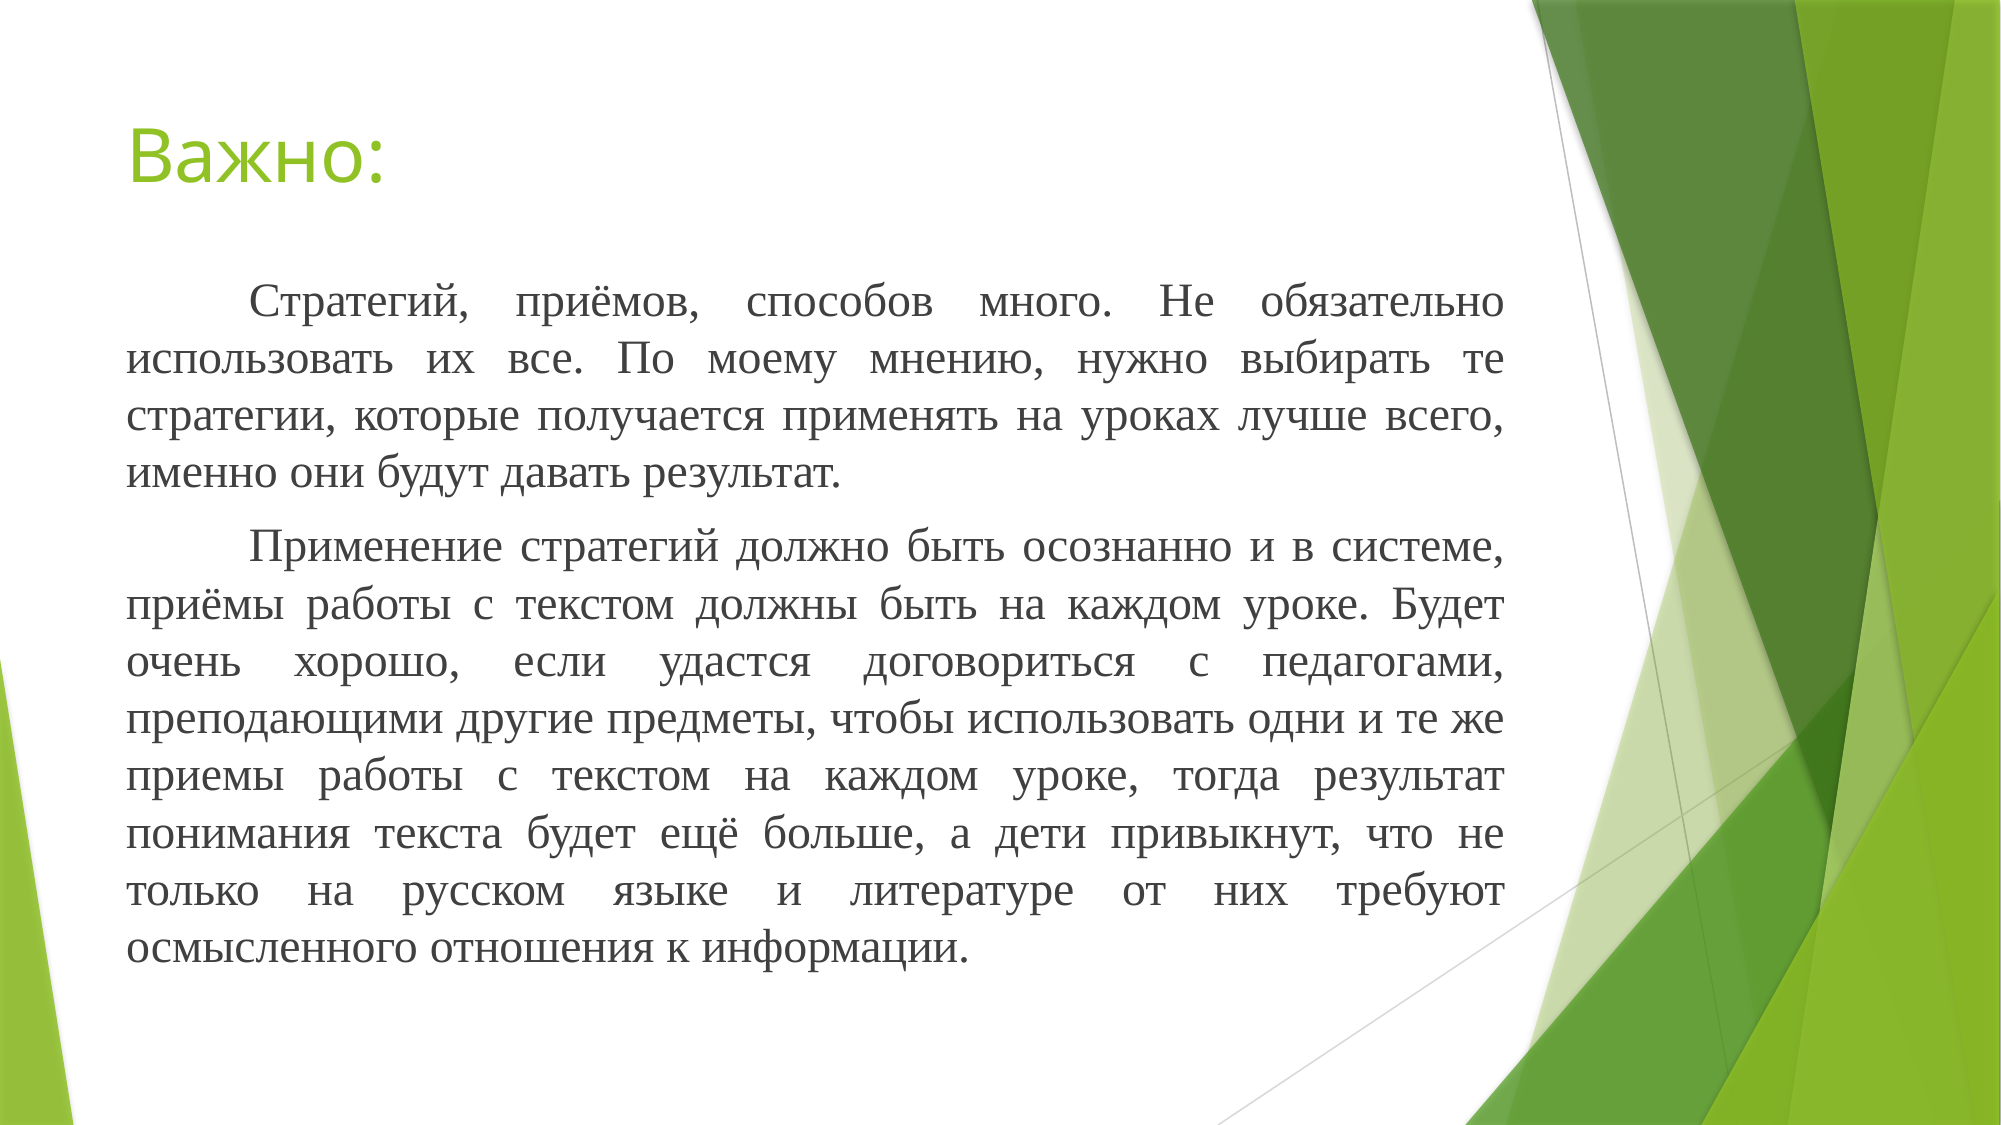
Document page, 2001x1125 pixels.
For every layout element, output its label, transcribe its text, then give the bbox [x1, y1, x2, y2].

title Важно: [111, 99, 1522, 260]
list Стратегий, приёмов, способов много. Не обязательно использовать их все. По моему мнению, нужно выбирать те стратегии, которые получается применять на уроках лучше всего, именно они будут давать результат. Применение стратегий должно быть осознанно и в системе, приёмы работы с текстом должны быть на каждом уроке. Будет очень хорошо, если удастся договориться с педагогами, преподающими другие предметы, чтобы использовать одни и те же приемы работы с текстом на каждом уроке, тогда результат понимания текста будет ещё больше, а дети привыкнут, что не только на русском языке и литературе от них требуют осмысленного отношения к информации. [111, 260, 1522, 992]
